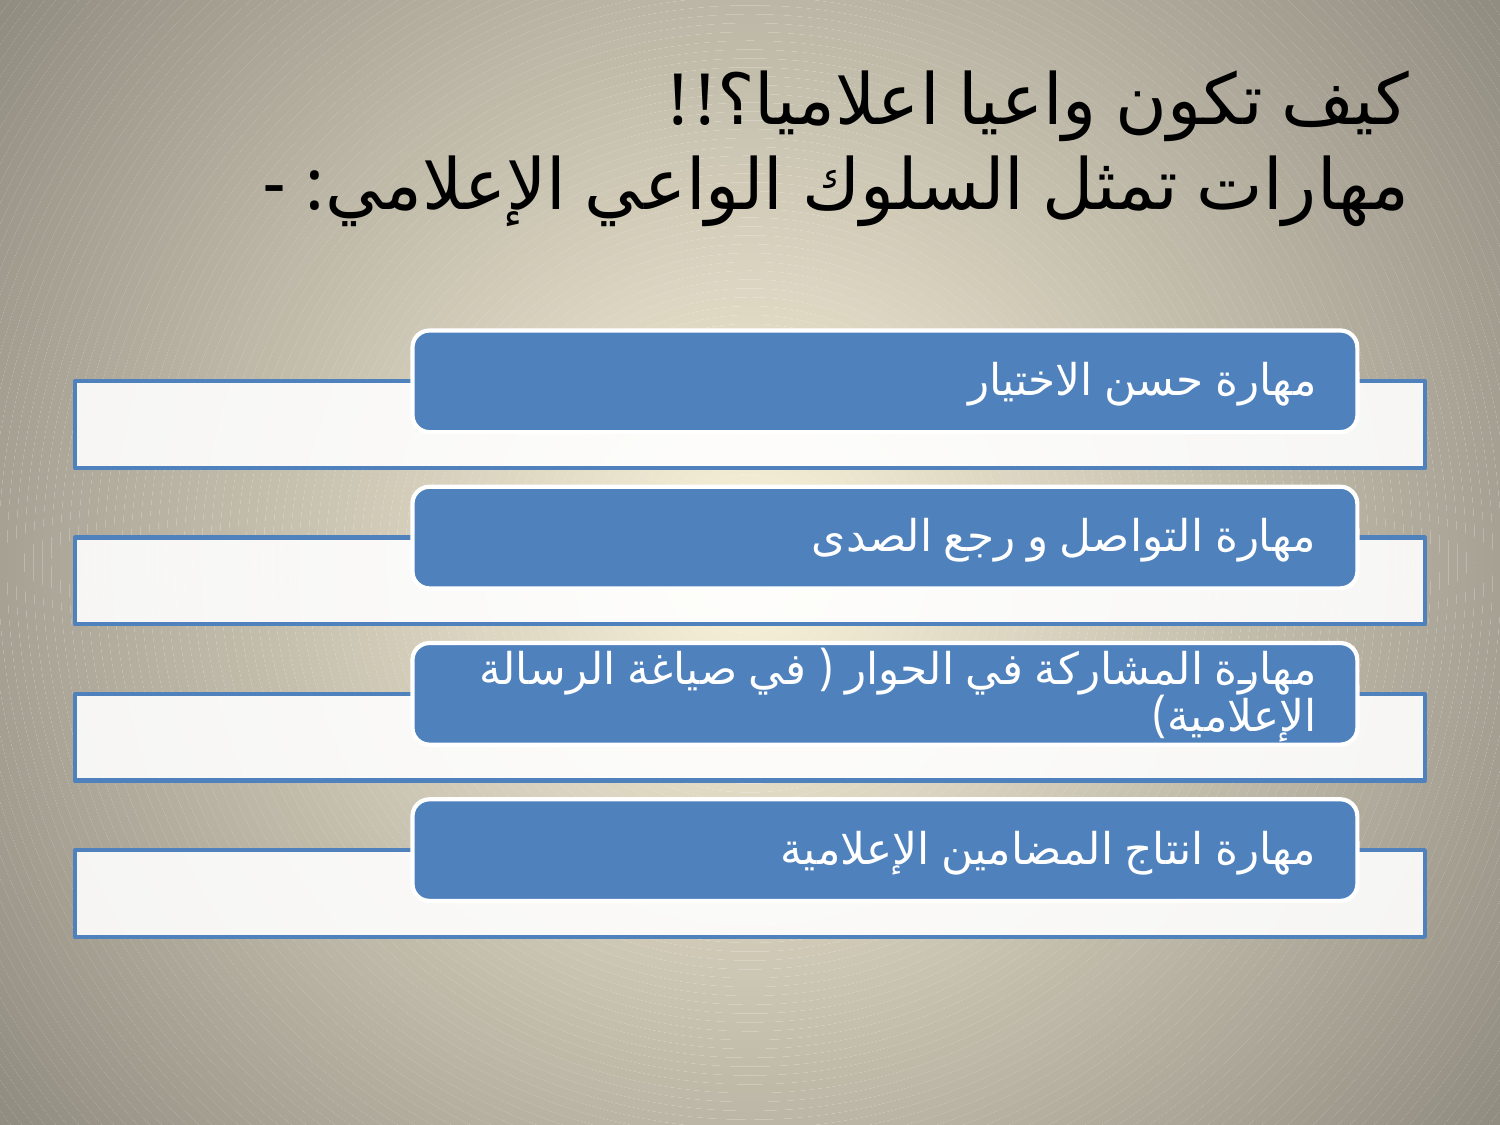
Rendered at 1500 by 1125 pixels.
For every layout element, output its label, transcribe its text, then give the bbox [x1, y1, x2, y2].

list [74, 262, 1426, 1006]
title كيف تكون واعيا اعلاميا؟!! مهارات تمثل السلوك الواعي الإعلامي: - [75, 45, 1425, 233]
